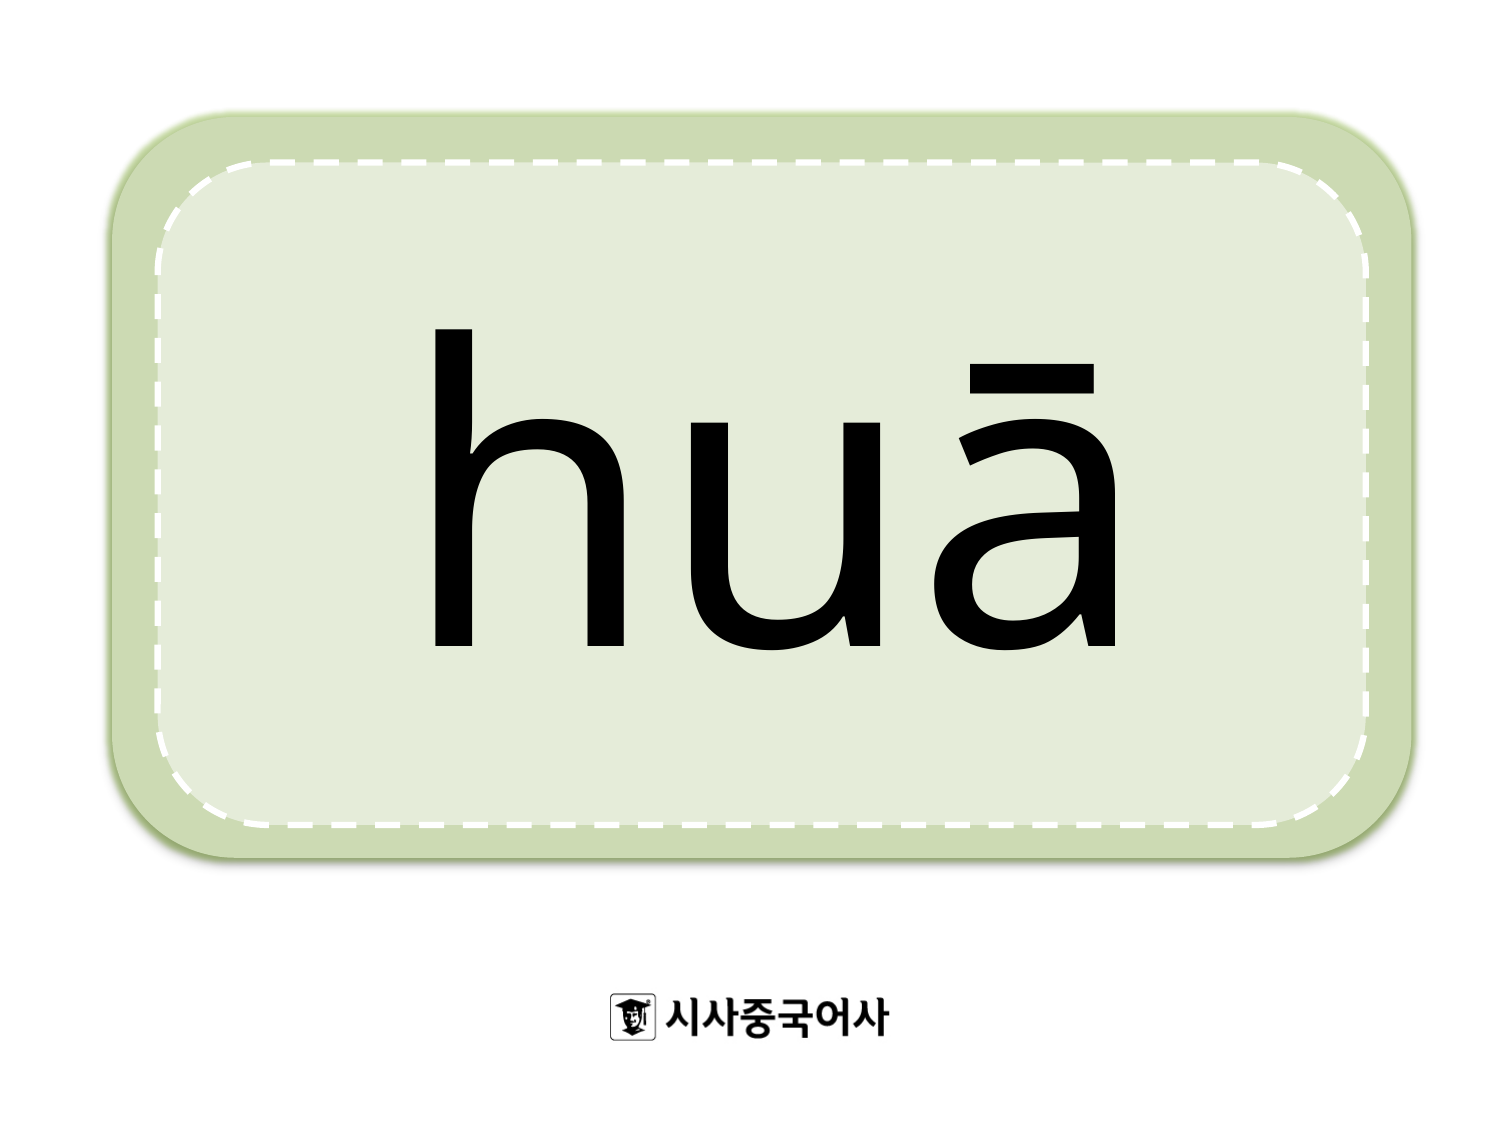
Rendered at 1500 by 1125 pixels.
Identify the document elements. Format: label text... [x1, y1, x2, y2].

picture [602, 987, 898, 1047]
text_box huā [171, 149, 1380, 812]
